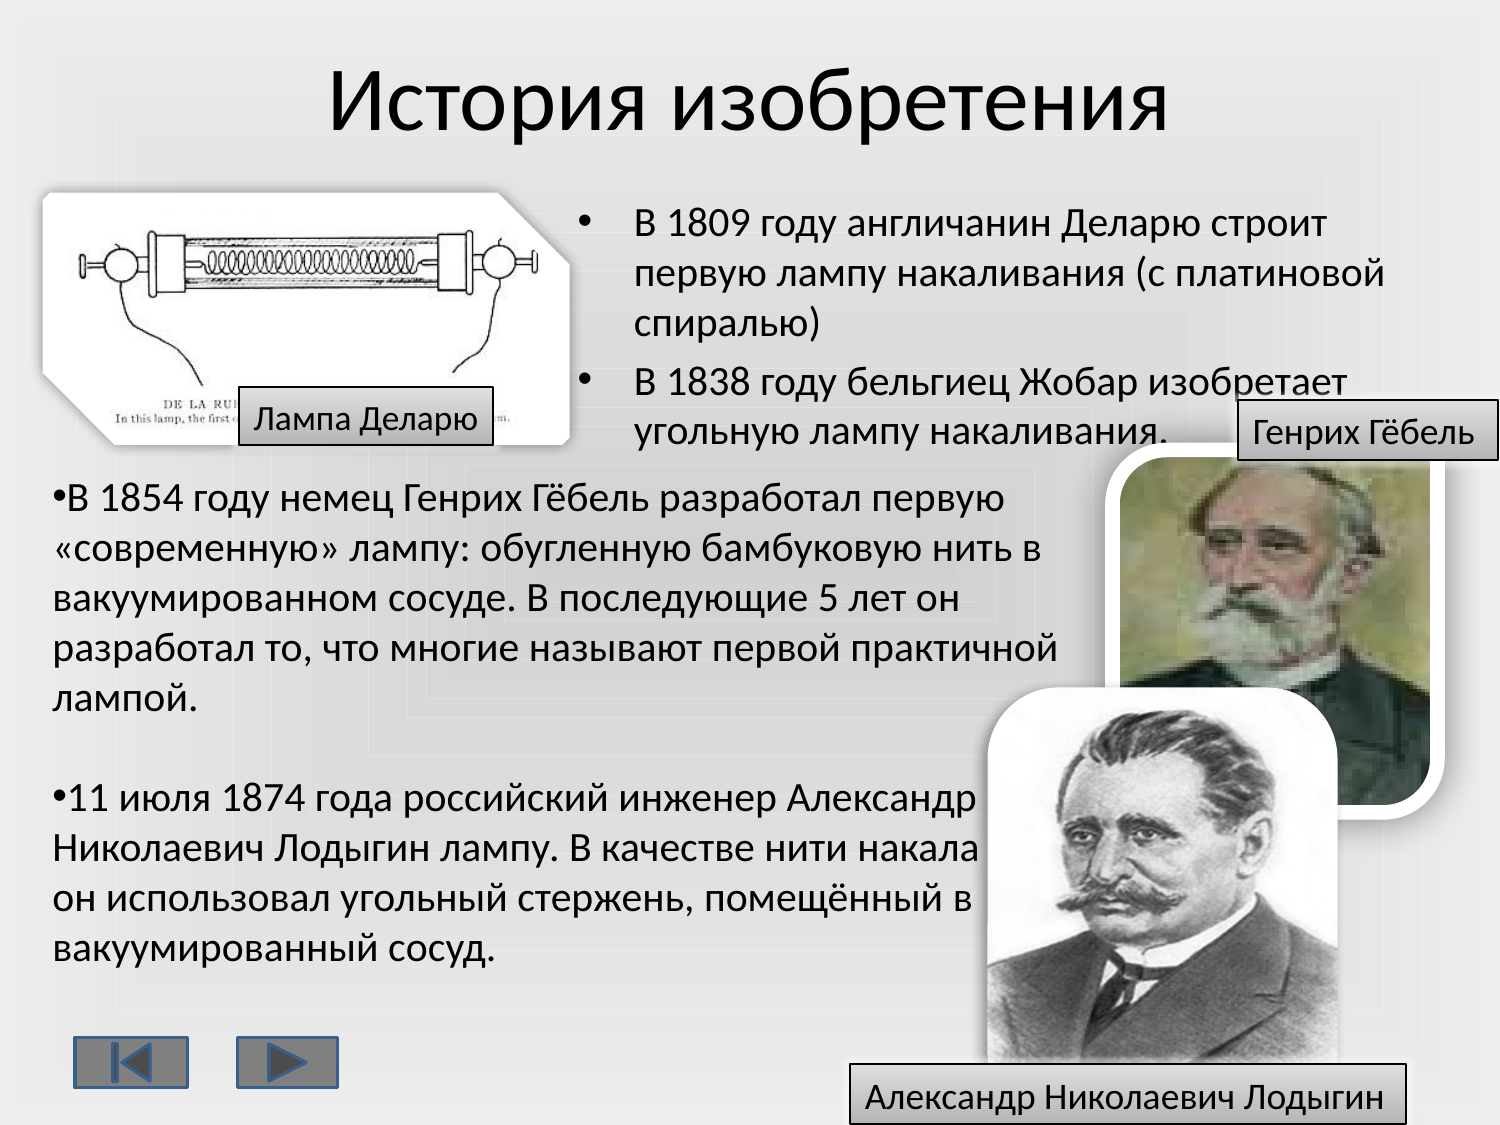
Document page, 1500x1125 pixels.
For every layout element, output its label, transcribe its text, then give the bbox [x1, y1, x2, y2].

picture [987, 686, 1338, 1125]
list В 1809 году англичанин Деларю строит первую лампу накаливания (с платиновой спиралью) В 1838 году бельгиец Жобар изобретает угольную лампу накаливания. [562, 187, 1463, 463]
text_box Александр Николаевич Лодыгин [849, 1063, 979, 1125]
picture [49, 199, 563, 439]
picture [1112, 449, 1438, 813]
text_box В 1854 году немец Генрих Гёбель разработал первую «современную» лампу: обугленную бамбуковую нить в вакуумированном сосуде. В последующие 5 лет он разработал то, что многие называют первой практичной лампой. 11 июля 1874 года российский инженер Александр Николаевич Лодыгин лампу. В качестве нити накала он использовал угольный стержень, помещённый в вакуумированный сосуд. [37, 462, 1088, 978]
text_box [236, 1036, 339, 1089]
text_box Александр Николаевич Лодыгин [1346, 1063, 1407, 1125]
text_box [73, 1036, 189, 1089]
title История изобретения [75, 0, 1425, 188]
text_box Генрих Гёбель [1237, 399, 1499, 461]
